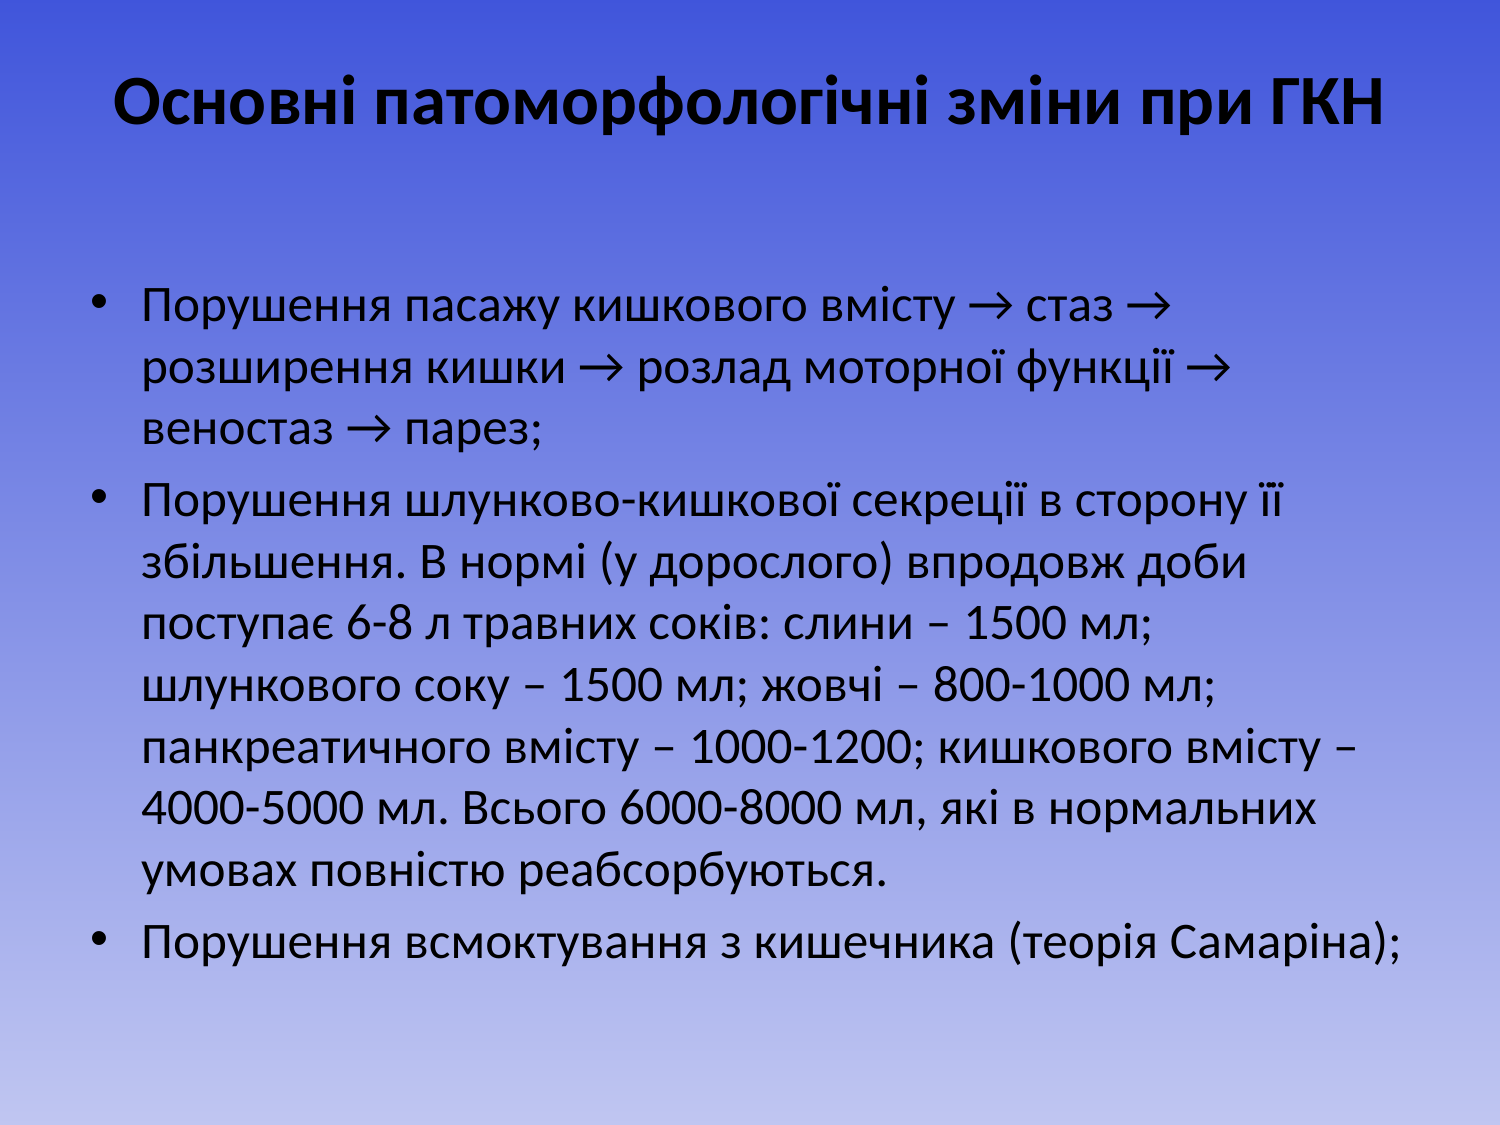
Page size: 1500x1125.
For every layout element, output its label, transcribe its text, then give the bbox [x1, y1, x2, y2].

title Основні патоморфологічні зміни при ГКН [75, 45, 1425, 233]
list Порушення пасажу кишкового вмісту → стаз → розширення кишки → розлад моторної функції → веностаз → парез; Порушення шлунково-кишкової секреції в сторону її збільшення. В нормі (у дорослого) впродовж доби поступає 6-8 л травних соків: слини – 1500 мл; шлункового соку – 1500 мл; жовчі – 800-1000 мл; панкреатичного вмісту – 1000-1200; кишкового вмісту – 4000-5000 мл. Всього 6000-8000 мл, які в нормальних умовах повністю реабсорбуються. Порушення всмоктування з кишечника (теорія Самаріна); [75, 262, 1425, 1005]
